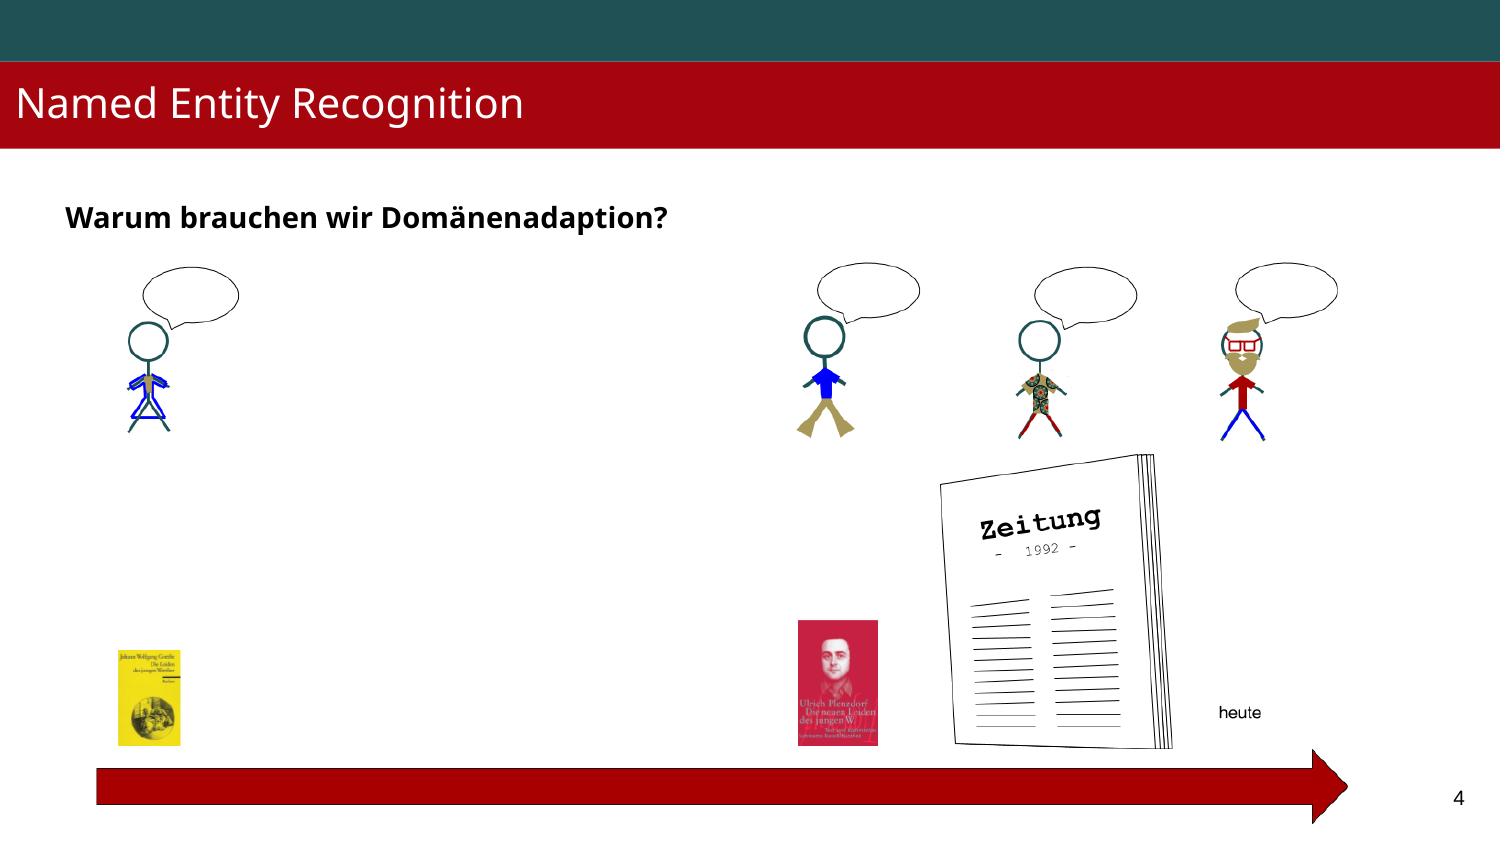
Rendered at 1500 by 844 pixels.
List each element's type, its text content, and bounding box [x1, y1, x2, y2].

text_box Warum brauchen wir Domänenadaption? [50, 191, 1448, 347]
slide_number ‹#› [1389, 764, 1480, 830]
subtitle Named Entity Recognition [0, 62, 1500, 149]
picture [75, 233, 1348, 844]
text_box [50, 62, 1448, 145]
text_box [0, 0, 1500, 62]
